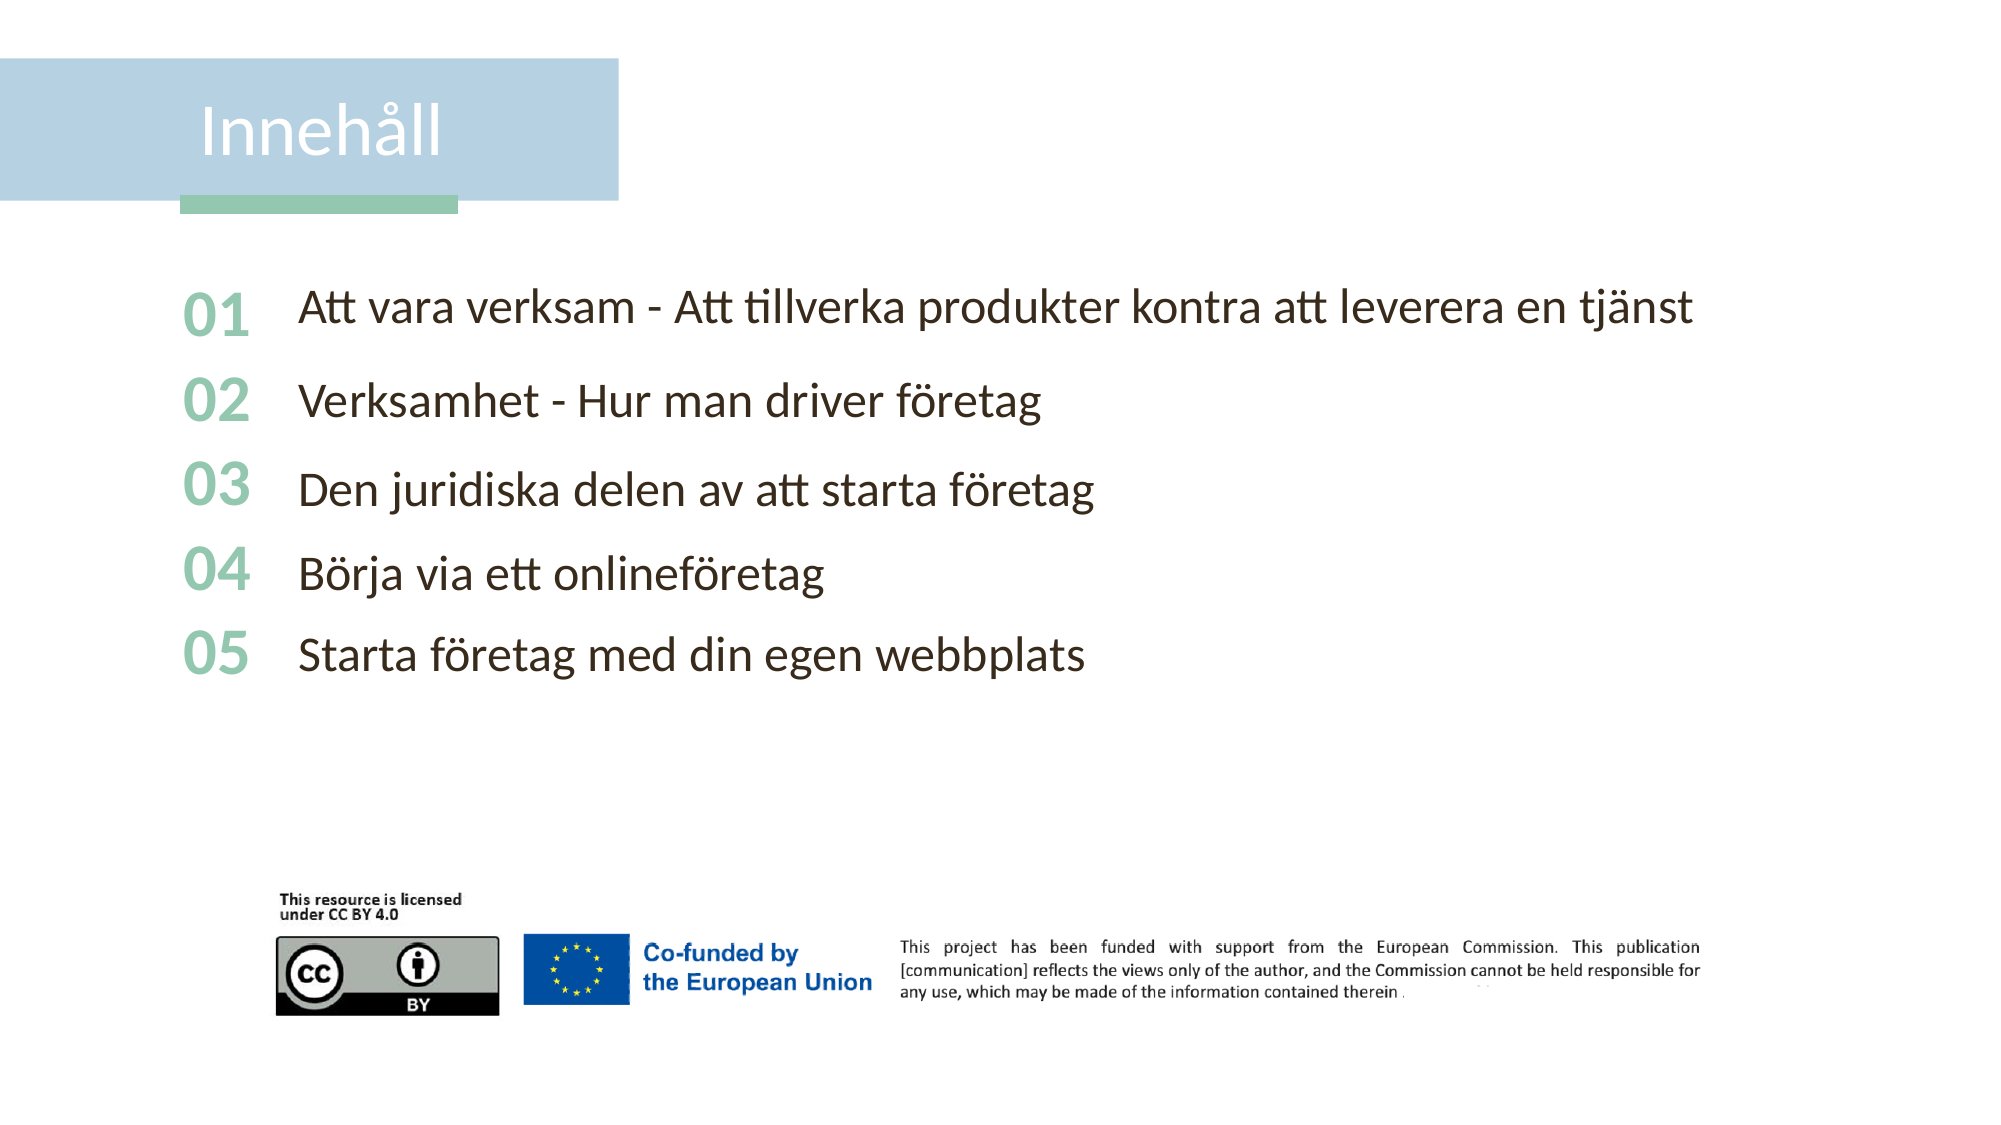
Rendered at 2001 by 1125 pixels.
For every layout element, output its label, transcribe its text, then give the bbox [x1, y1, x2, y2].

list 01 [168, 287, 284, 343]
list Att vara verksam - Att tillverka produkter kontra att leverera en tjänst [283, 279, 1801, 336]
list 02 [168, 371, 284, 428]
list Börja via ett onlineföretag [283, 541, 1844, 607]
list Starta företag med din egen webbplats [283, 627, 1801, 684]
list 03 [168, 456, 284, 512]
list Verksamhet - Hur man driver företag [283, 373, 1896, 429]
text_box 05 [168, 624, 284, 681]
text_box Den juridiska delen av att starta företag [283, 462, 1801, 518]
list 04 [168, 540, 284, 597]
picture [247, 860, 1711, 1027]
list Innehåll [184, 72, 593, 191]
